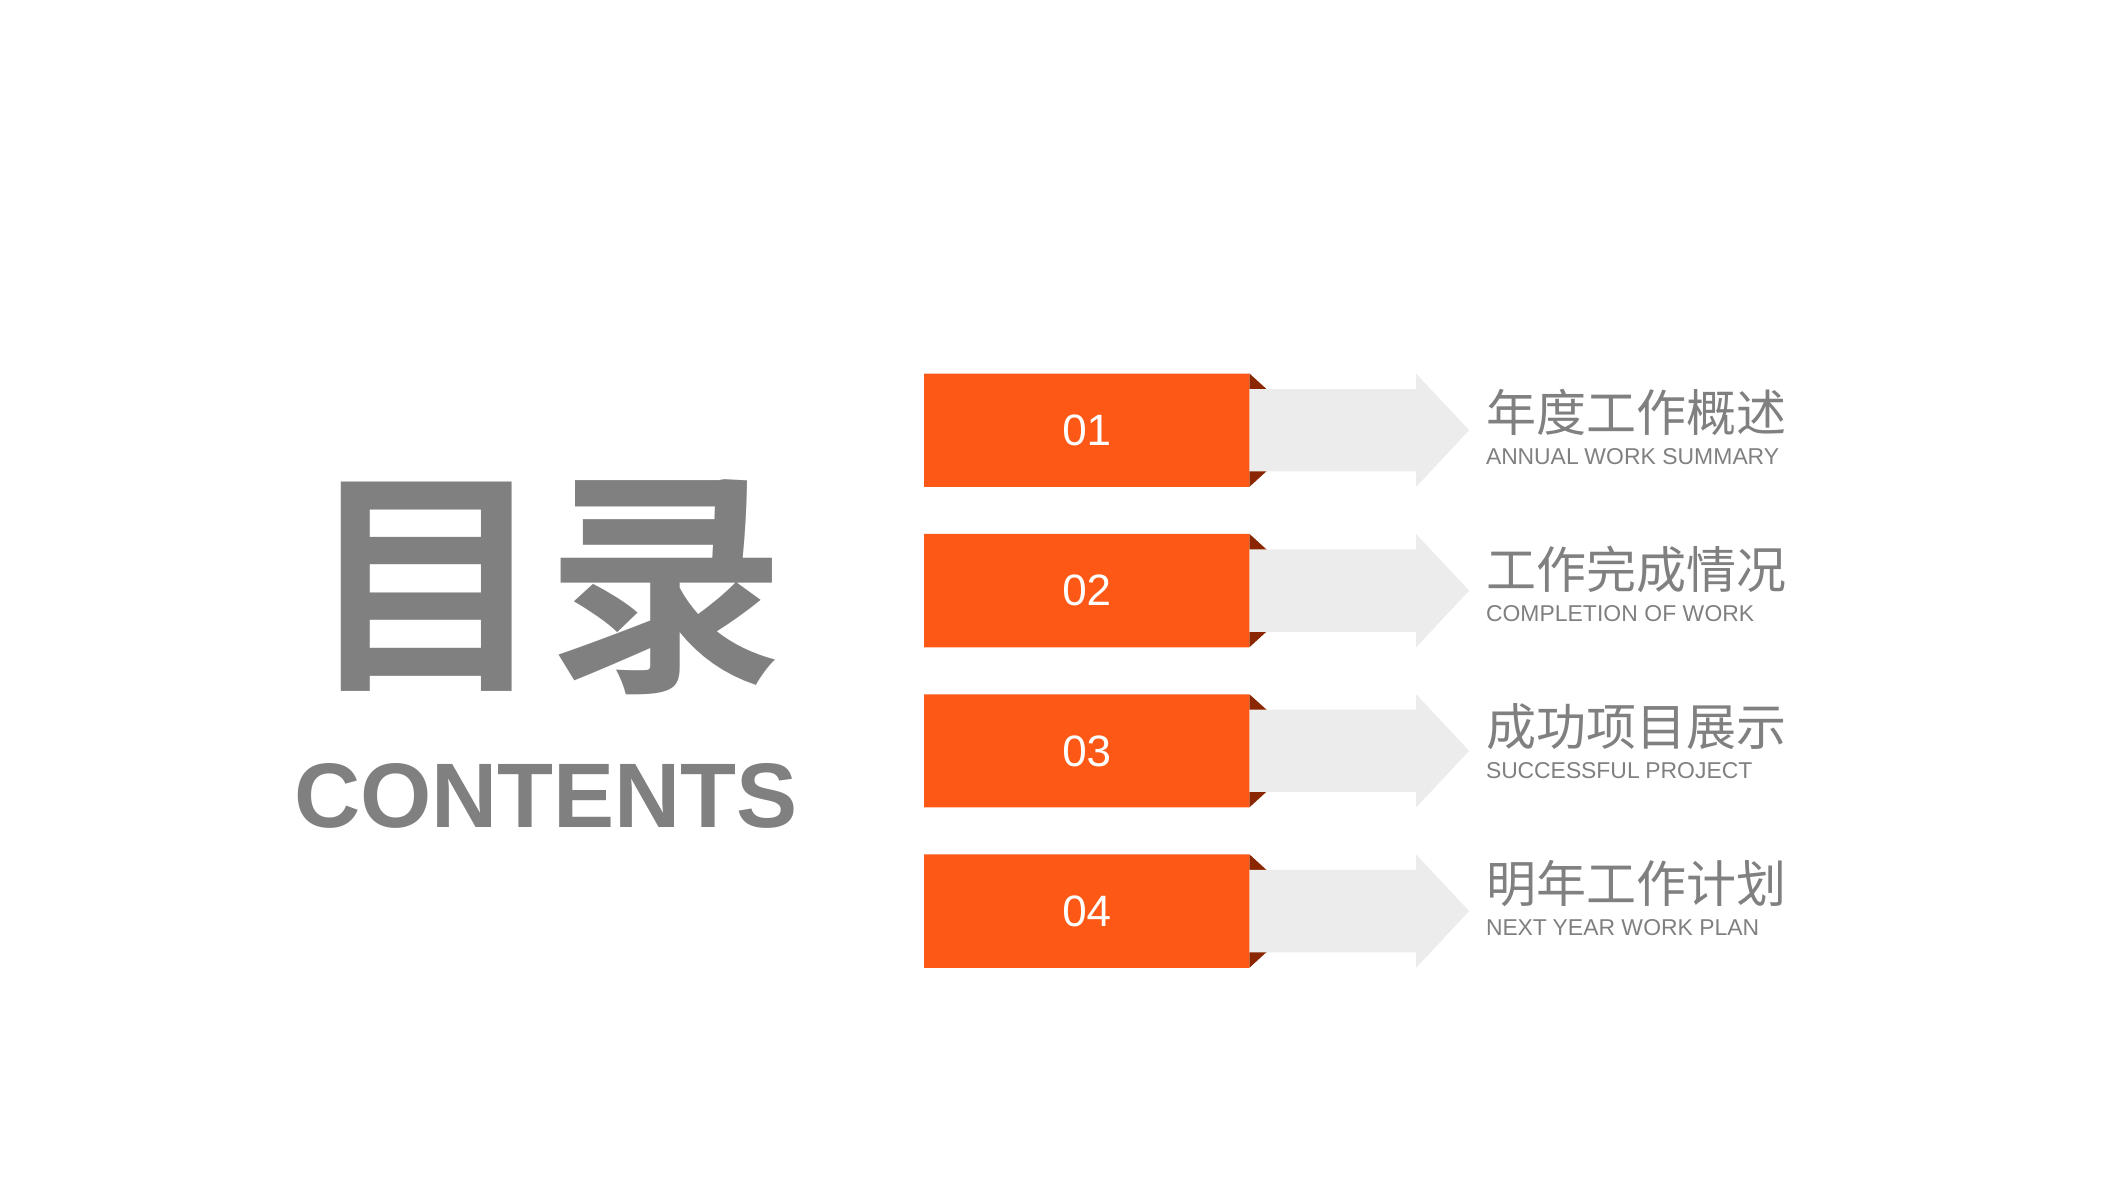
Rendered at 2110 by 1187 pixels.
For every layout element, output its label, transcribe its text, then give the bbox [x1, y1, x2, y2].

text_box 04 [923, 853, 1250, 969]
text_box 目录 [294, 432, 799, 721]
text_box [1250, 851, 1471, 971]
text_box [1250, 691, 1471, 811]
text_box 03 [923, 693, 1250, 808]
text_box [1248, 371, 1267, 388]
text_box [1248, 633, 1267, 650]
text_box [1248, 852, 1266, 868]
text_box [1248, 954, 1266, 971]
text_box [1250, 531, 1471, 650]
text_box [1248, 691, 1267, 708]
text_box 02 [923, 533, 1250, 648]
text_box [1248, 473, 1267, 490]
text_box [1248, 793, 1267, 810]
text_box 01 [923, 372, 1250, 488]
text_box CONTENTS [275, 735, 818, 846]
text_box [1248, 531, 1267, 548]
text_box [1250, 370, 1471, 490]
